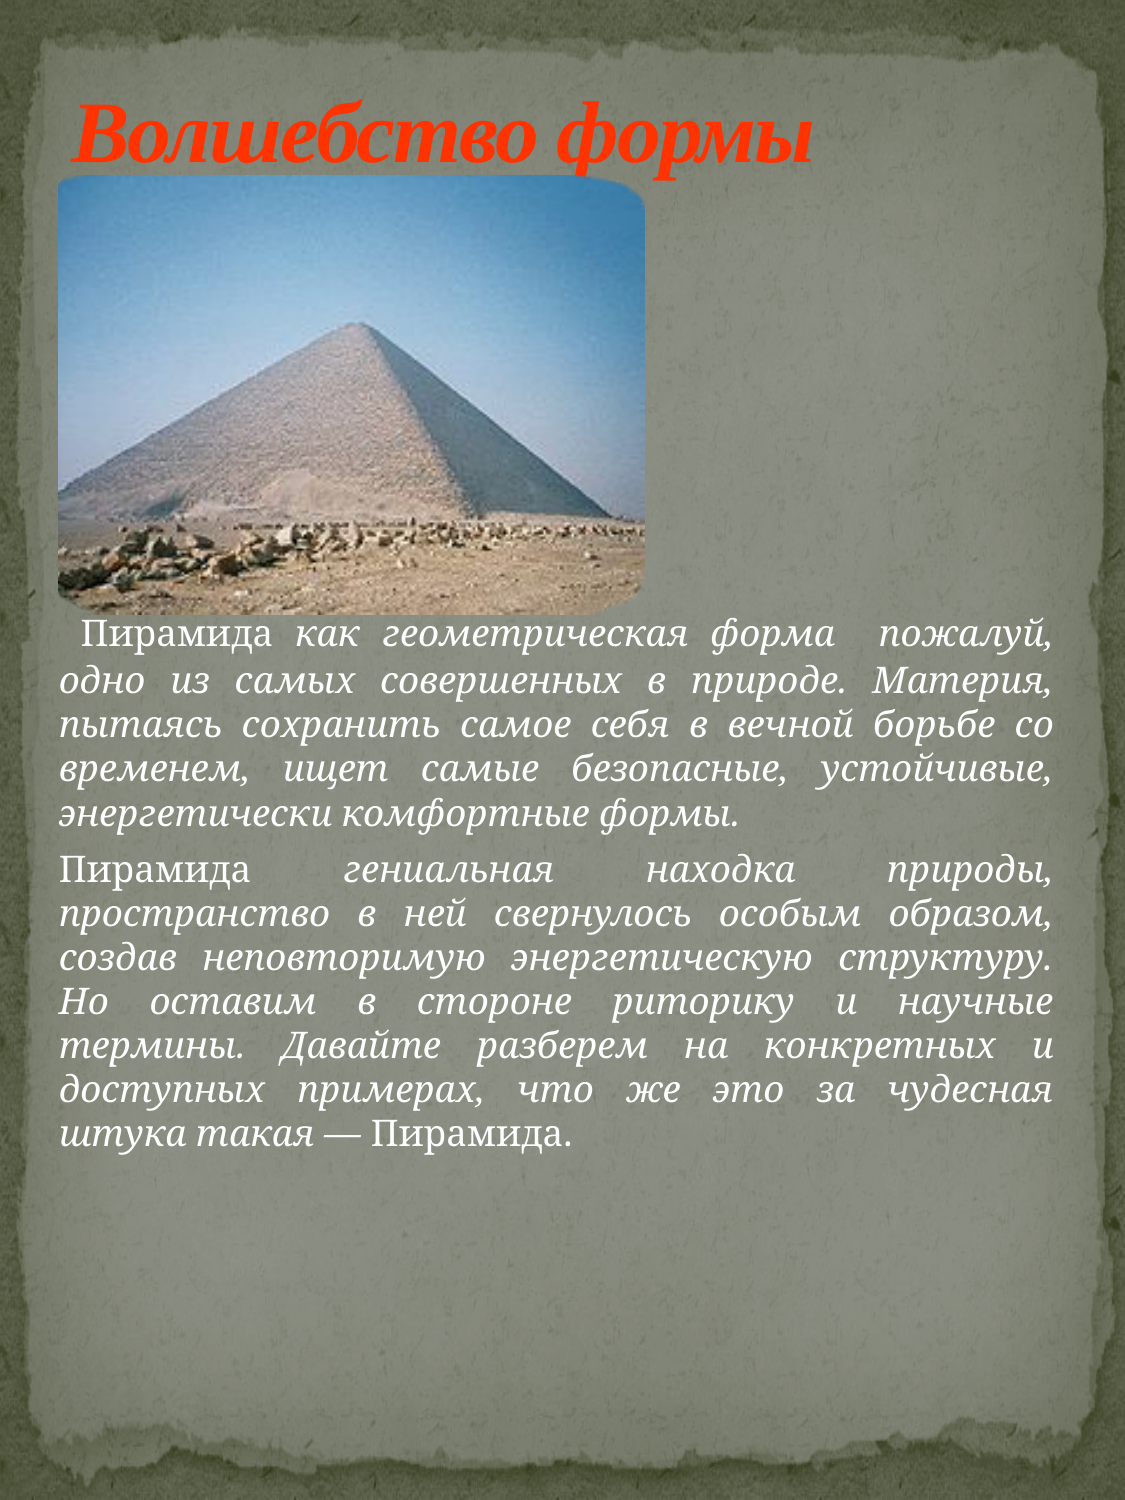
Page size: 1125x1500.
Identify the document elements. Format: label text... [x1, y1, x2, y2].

list Пирамида как геометрическая форма пожалуй, одно из самых совершенных в природе. Материя, пытаясь сохранить самое себя в веч­ной борьбе со временем, ищет самые безопасные, устойчивые, энергетически комфортные формы. Пирамида гениальная находка природы, пространство в ней свернулось особым образом, создав неповторимую энергетическую структуру. Но оставим в стороне риторику и научные термины. Давайте разберем на конк­ретных и доступных примерах, что же это за чудесная штука такая — Пирамида. [0, 585, 1069, 1196]
picture [58, 175, 645, 615]
title Волшебство формы [56, 33, 1069, 188]
